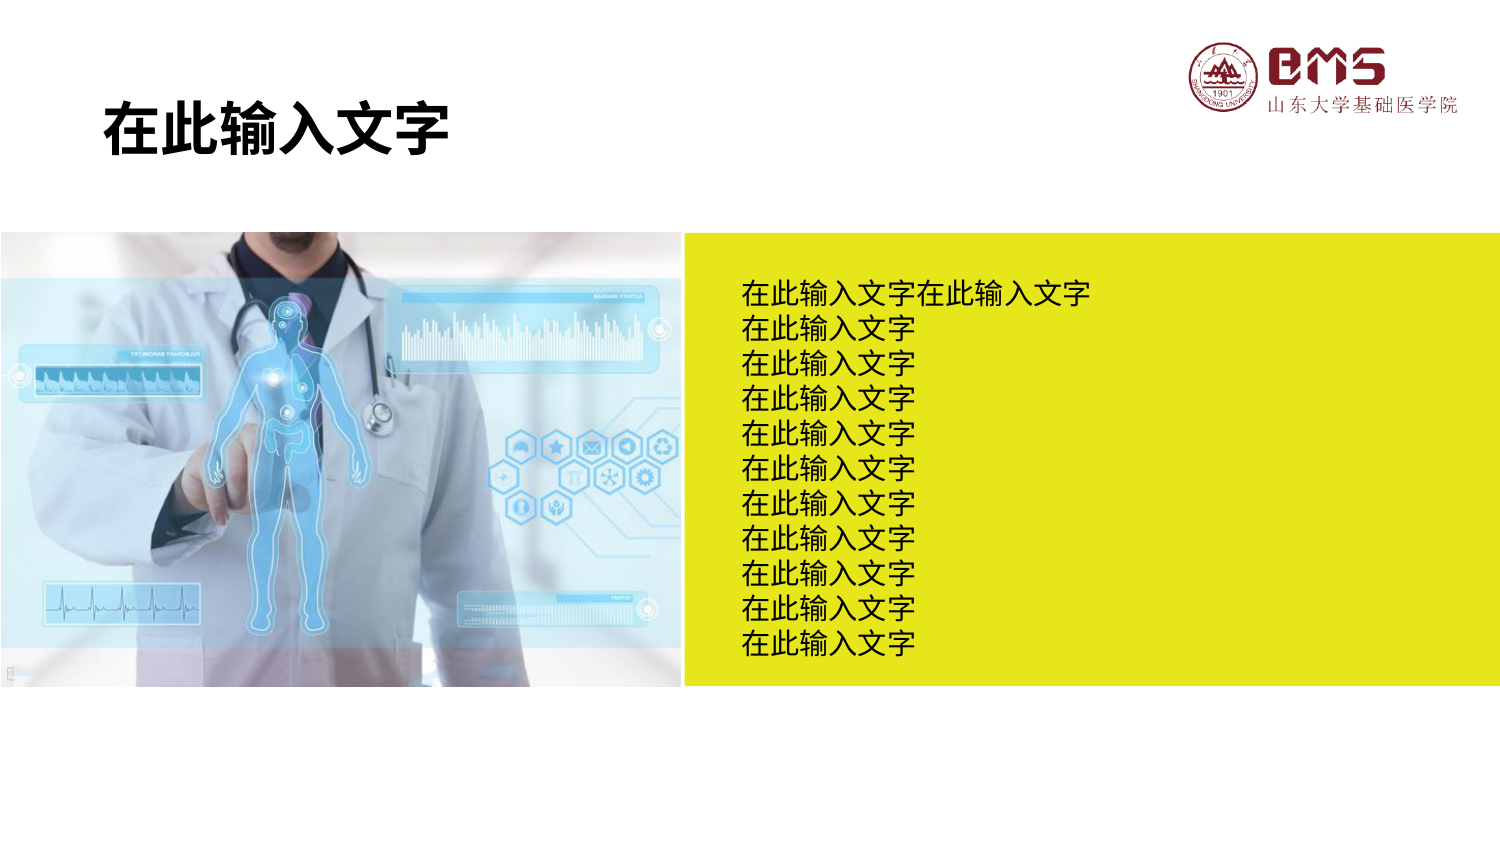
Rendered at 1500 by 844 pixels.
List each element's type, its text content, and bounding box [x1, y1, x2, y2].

text_box 在此输入文字在此输入文字 在此输入文字 在此输入文字 在此输入文字 在此输入文字 在此输入文字 在此输入文字 在此输入文字 在此输入文字 在此输入文字 在此输入文字 [726, 268, 1111, 703]
picture [1, 232, 682, 687]
text_box [682, 231, 1500, 688]
text_box 在此输入文字 [87, 84, 549, 170]
picture [1168, 25, 1498, 148]
